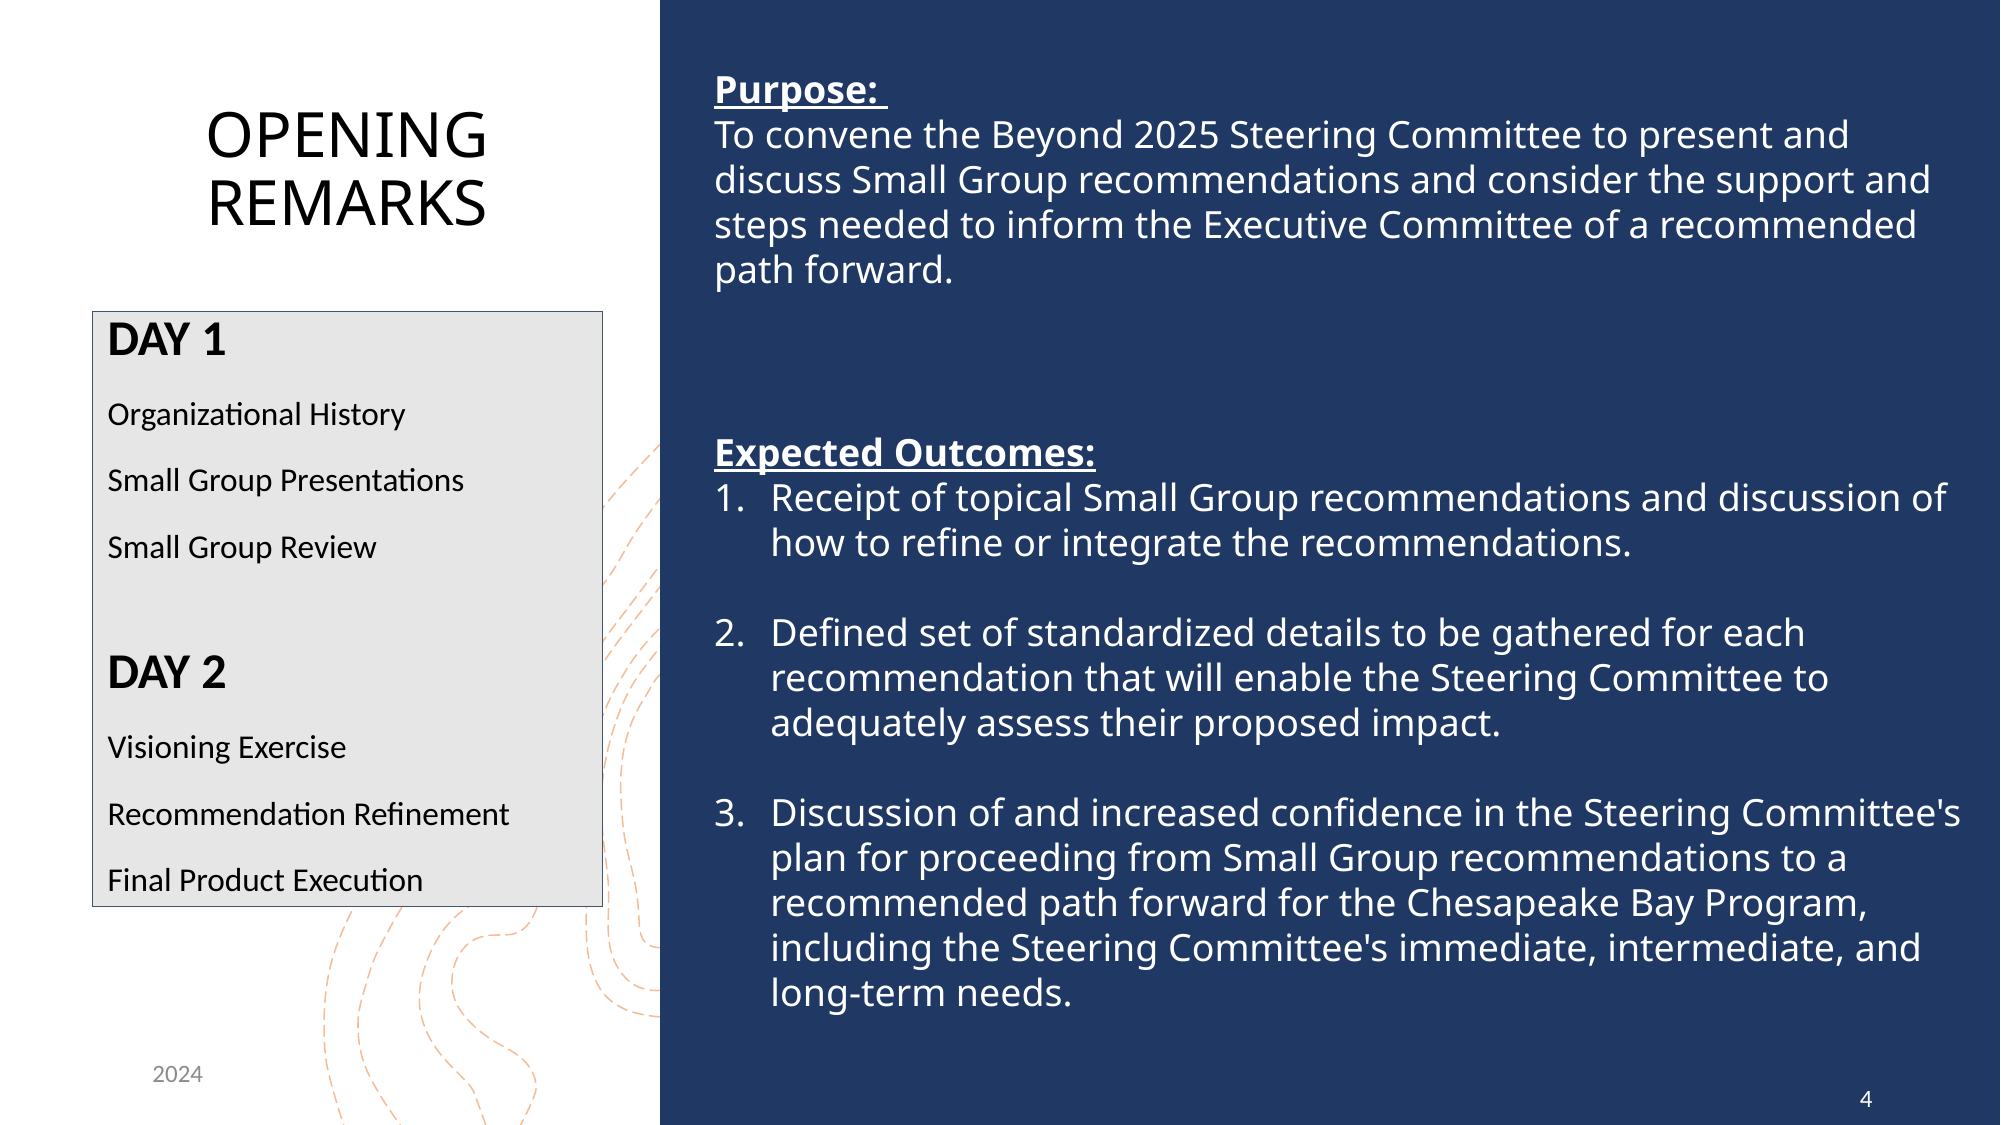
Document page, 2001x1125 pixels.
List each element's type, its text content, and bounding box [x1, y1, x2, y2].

text_box Purpose: To convene the Beyond 2025 Steering Committee to present and discuss Small Group recommendations and consider the support and steps needed to inform the Executive Committee of a recommended path forward. Expected Outcomes: Receipt of topical Small Group recommendations and discussion of how to refine or integrate the recommendations. Defined set of standardized details to be gathered for each recommendation that will enable the Steering Committee to adequately assess their proposed impact. Discussion of and increased confidence in the Steering Committee's plan for proceeding from Small Group recommendations to a recommended path forward for the Chesapeake Bay Program, including the Steering Committee's immediate, intermediate, and long-term needs. [660, 0, 2000, 1125]
text_box 4 [1437, 1067, 1888, 1125]
title OPENING REMARKS [138, 62, 557, 280]
slide_number 2024 [137, 1042, 588, 1103]
list DAY 1 Organizational History Small Group Presentations Small Group Review DAY 2 Visioning Exercise Recommendation Refinement Final Product Execution [92, 311, 603, 907]
